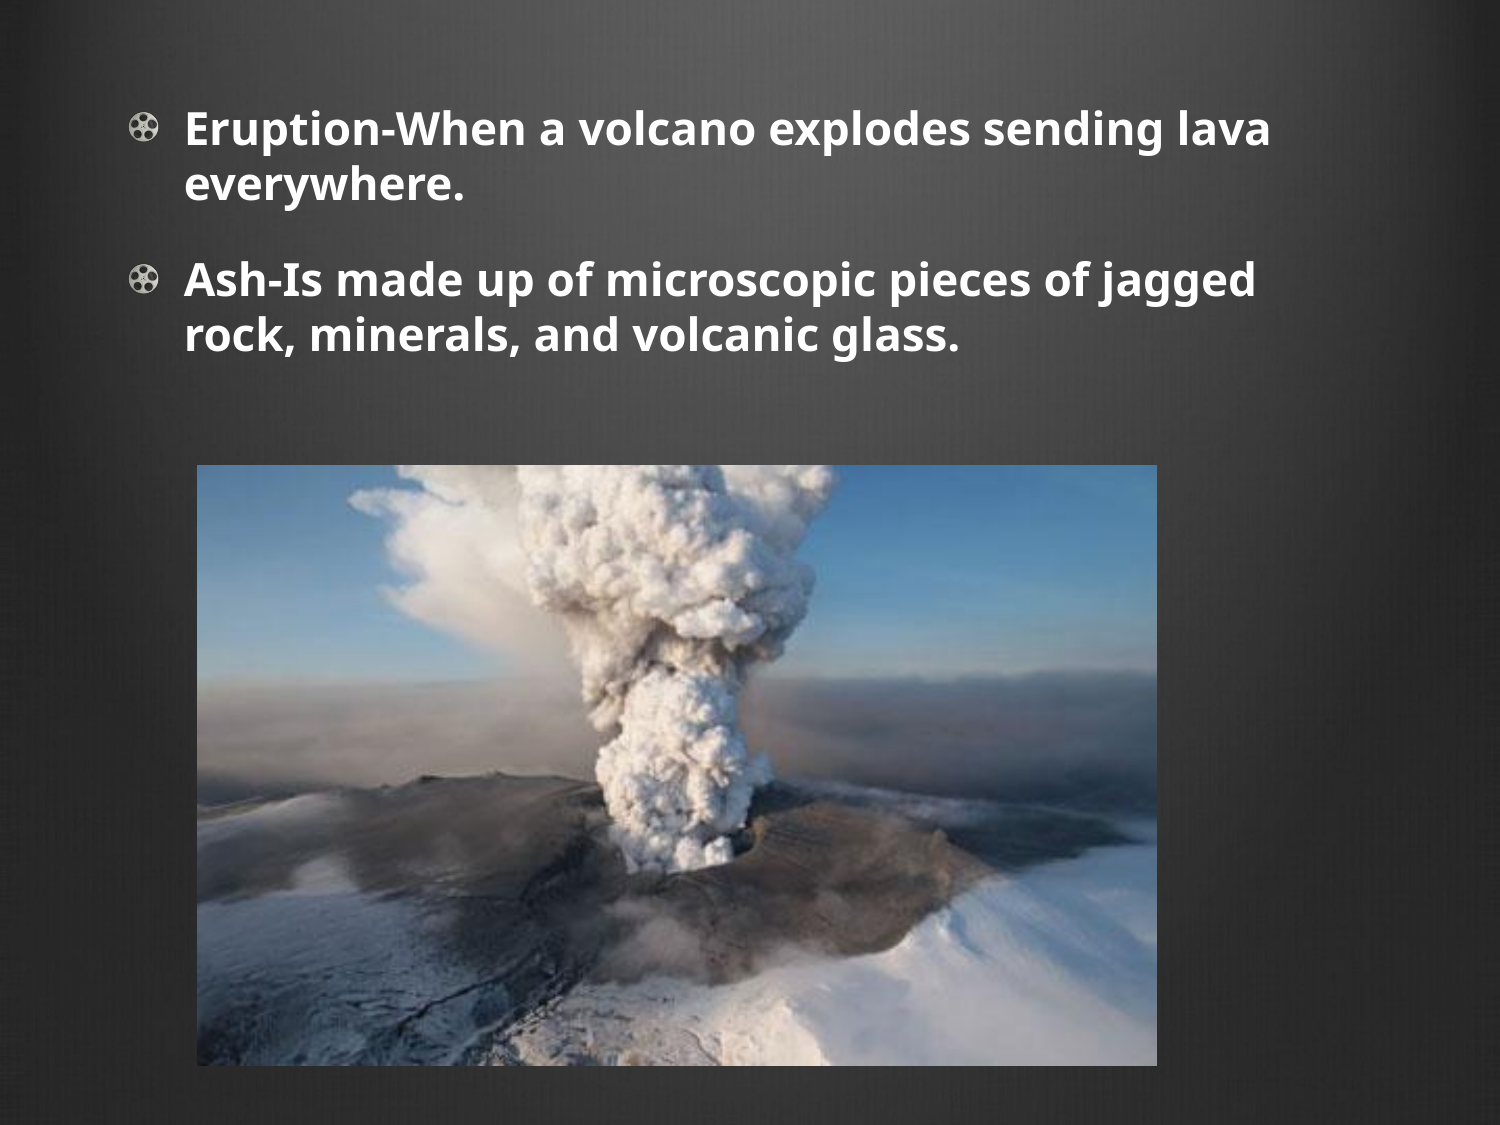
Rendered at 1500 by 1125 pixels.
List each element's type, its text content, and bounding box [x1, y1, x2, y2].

picture [127, 262, 160, 295]
list Eruption-When a volcano explodes sending lava everywhere. Ash-Is made up of microscopic pieces of jagged rock, minerals, and volcanic glass. [112, 91, 1388, 1005]
picture [127, 110, 160, 143]
picture [197, 465, 1157, 1066]
